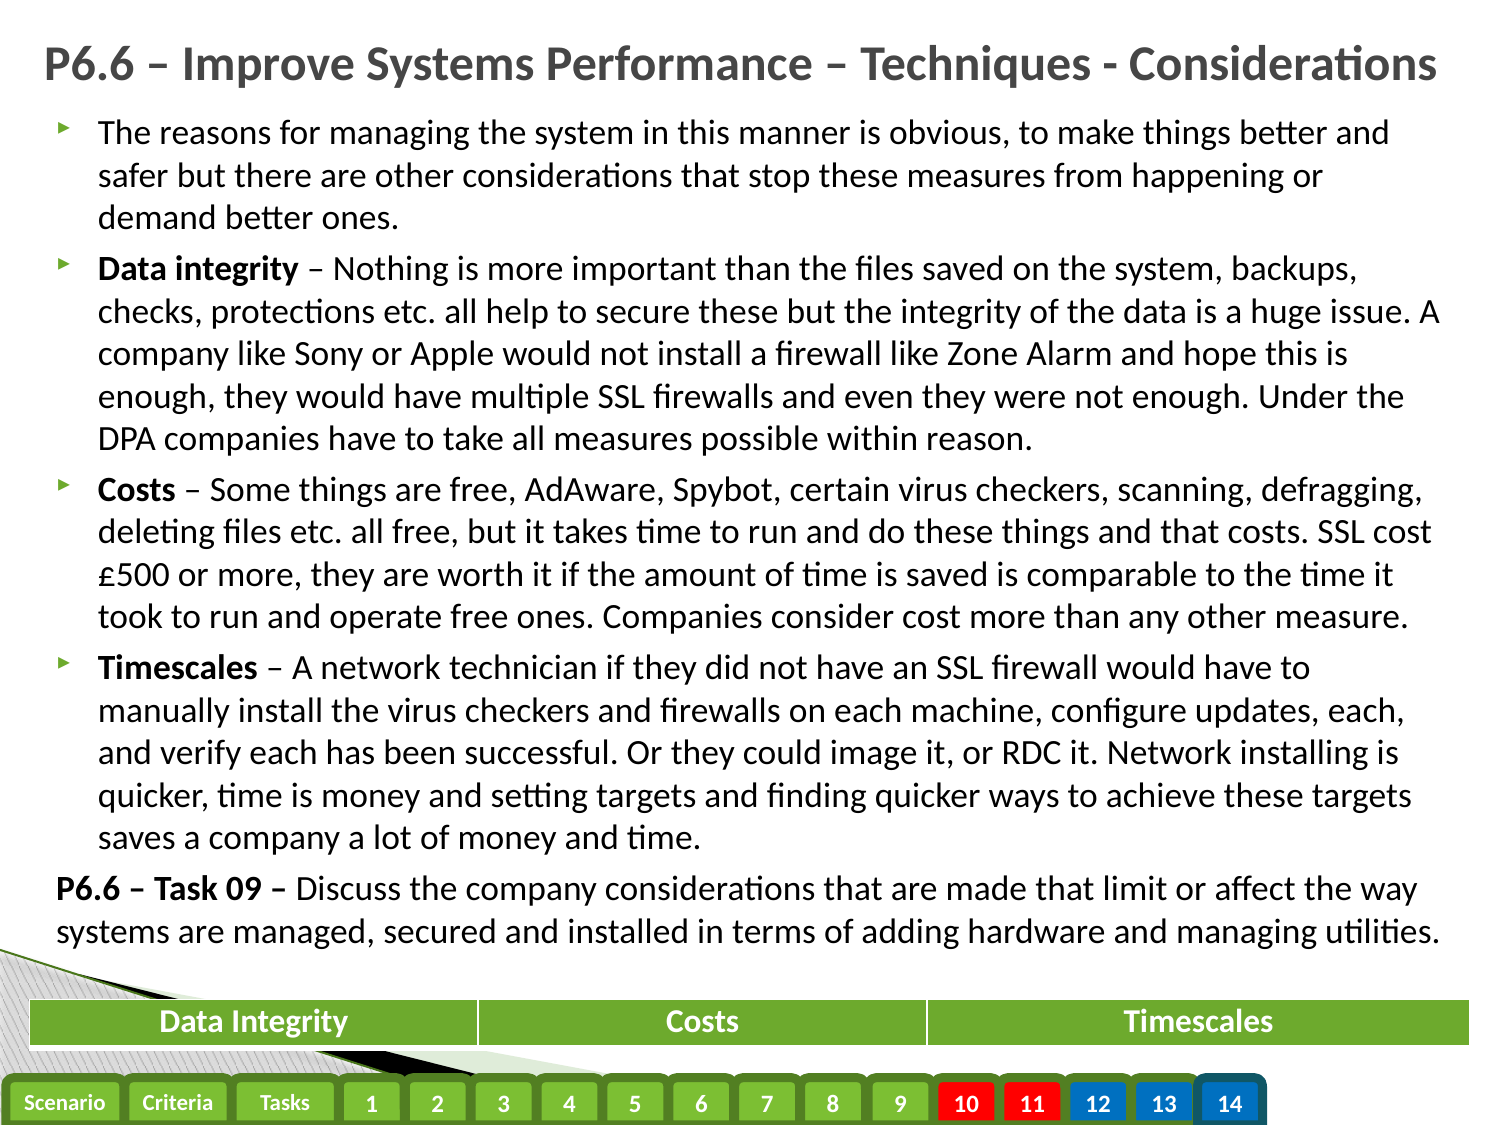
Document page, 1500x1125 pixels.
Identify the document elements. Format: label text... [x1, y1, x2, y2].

table_header Data Integrity [30, 1000, 477, 1045]
list The reasons for managing the system in this manner is obvious, to make things better and safer but there are other considerations that stop these measures from happening or demand better ones. Data integrity – Nothing is more important than the files saved on the system, backups, checks, protections etc. all help to secure these but the integrity of the data is a huge issue. A company like Sony or Apple would not install a firewall like Zone Alarm and hope this is enough, they would have multiple SSL firewalls and even they were not enough. Under the DPA companies have to take all measures possible within reason. Costs – Some things are free, AdAware, Spybot, certain virus checkers, scanning, defragging, deleting files etc. all free, but it takes time to run and do these things and that costs. SSL cost £500 or more, they are worth it if the amount of time is saved is comparable to the time it took to run and operate free ones. Companies consider cost more than any other measure. Timescales – A network technician if they did not have an SSL firewall would have to manually install the virus checkers and firewalls on each machine, configure updates, each, and verify each has been successful. Or they could image it, or RDC it. Network installing is quicker, time is money and setting targets and finding quicker ways to achieve these targets saves a company a lot of money and time. P6.6 – Task 09 – Discuss the company considerations that are made that limit or affect the way systems are managed, secured and installed in terms of adding hardware and managing utilities. [41, 101, 1459, 999]
table_header Costs [479, 1000, 926, 1045]
table_header Timescales [928, 1000, 1469, 1045]
title P6.6 – Improve Systems Performance – Techniques - Considerations [29, 30, 1463, 90]
